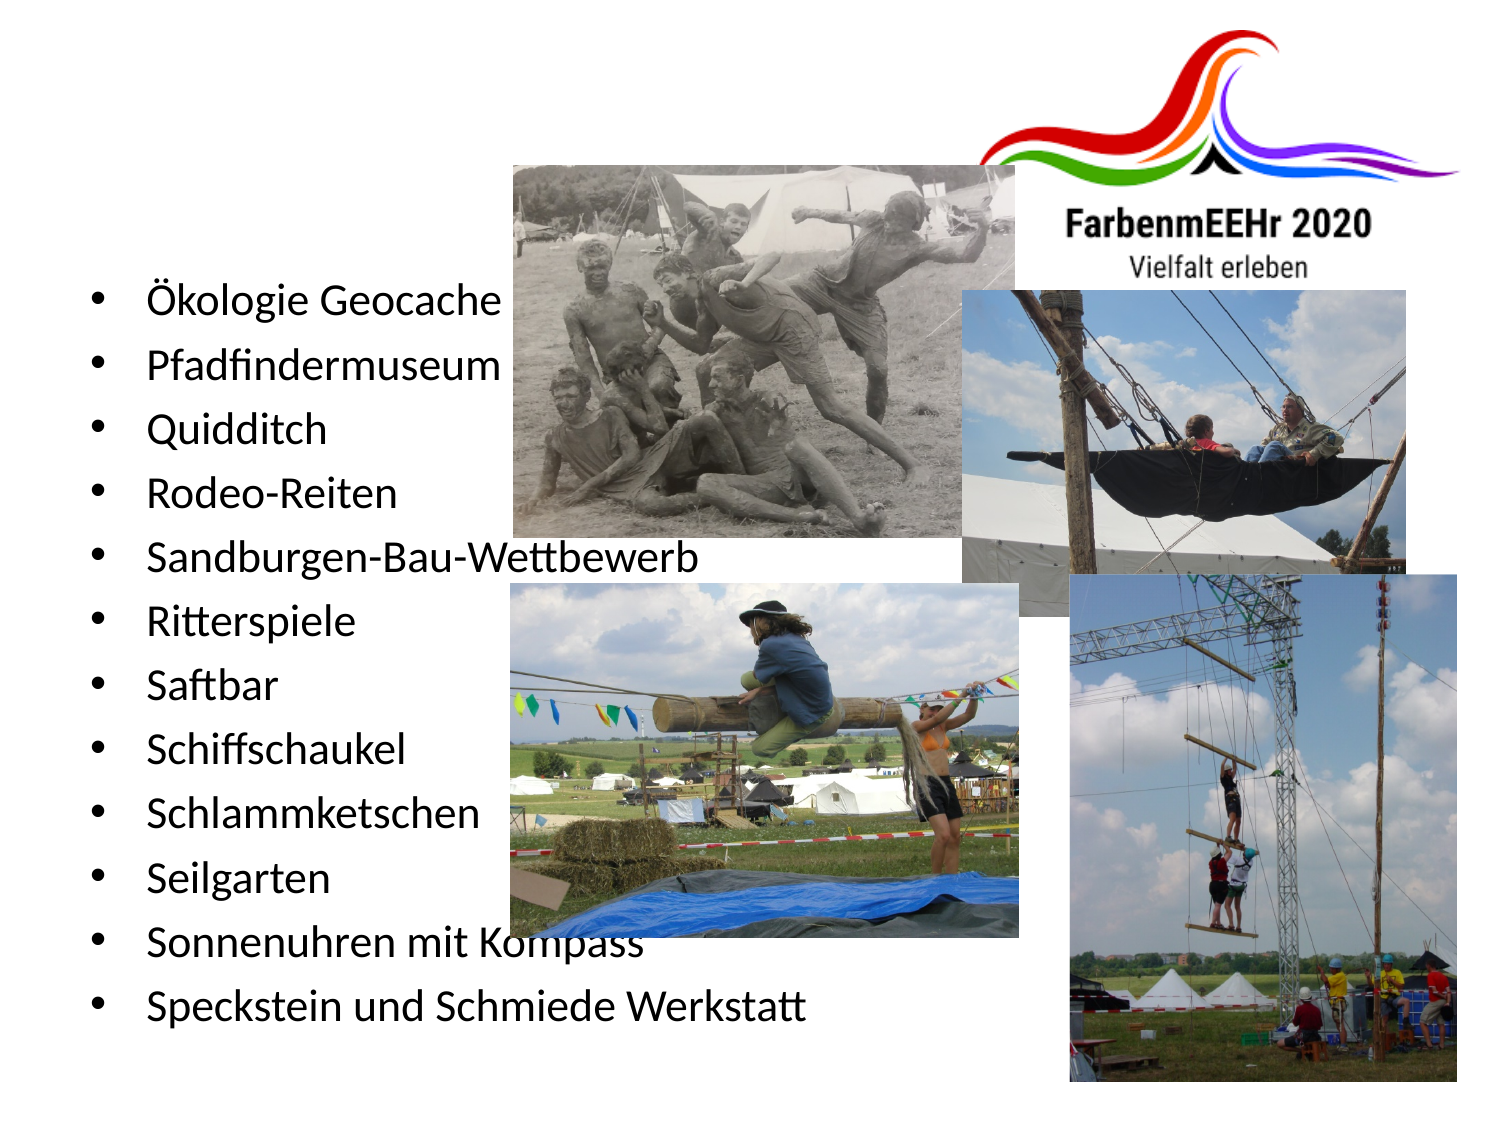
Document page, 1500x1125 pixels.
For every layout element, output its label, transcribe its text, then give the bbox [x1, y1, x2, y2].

picture [510, 30, 1500, 1082]
list Ökologie Geocache Pfadfindermuseum Quidditch Rodeo-Reiten Sandburgen-Bau-Wettbewerb Ritterspiele Saftbar Schiffschaukel Schlammketschen Seilgarten Sonnenuhren mit Kompass Speckstein und Schmiede Werkstatt [75, 262, 1069, 1059]
list Ökologie Geocache Pfadfindermuseum Quidditch Rodeo-Reiten Sandburgen-Bau-Wettbewerb Ritterspiele Saftbar Schiffschaukel Schlammketschen Seilgarten Sonnenuhren mit Kompass Speckstein und Schmiede Werkstatt [1020, 262, 1425, 574]
